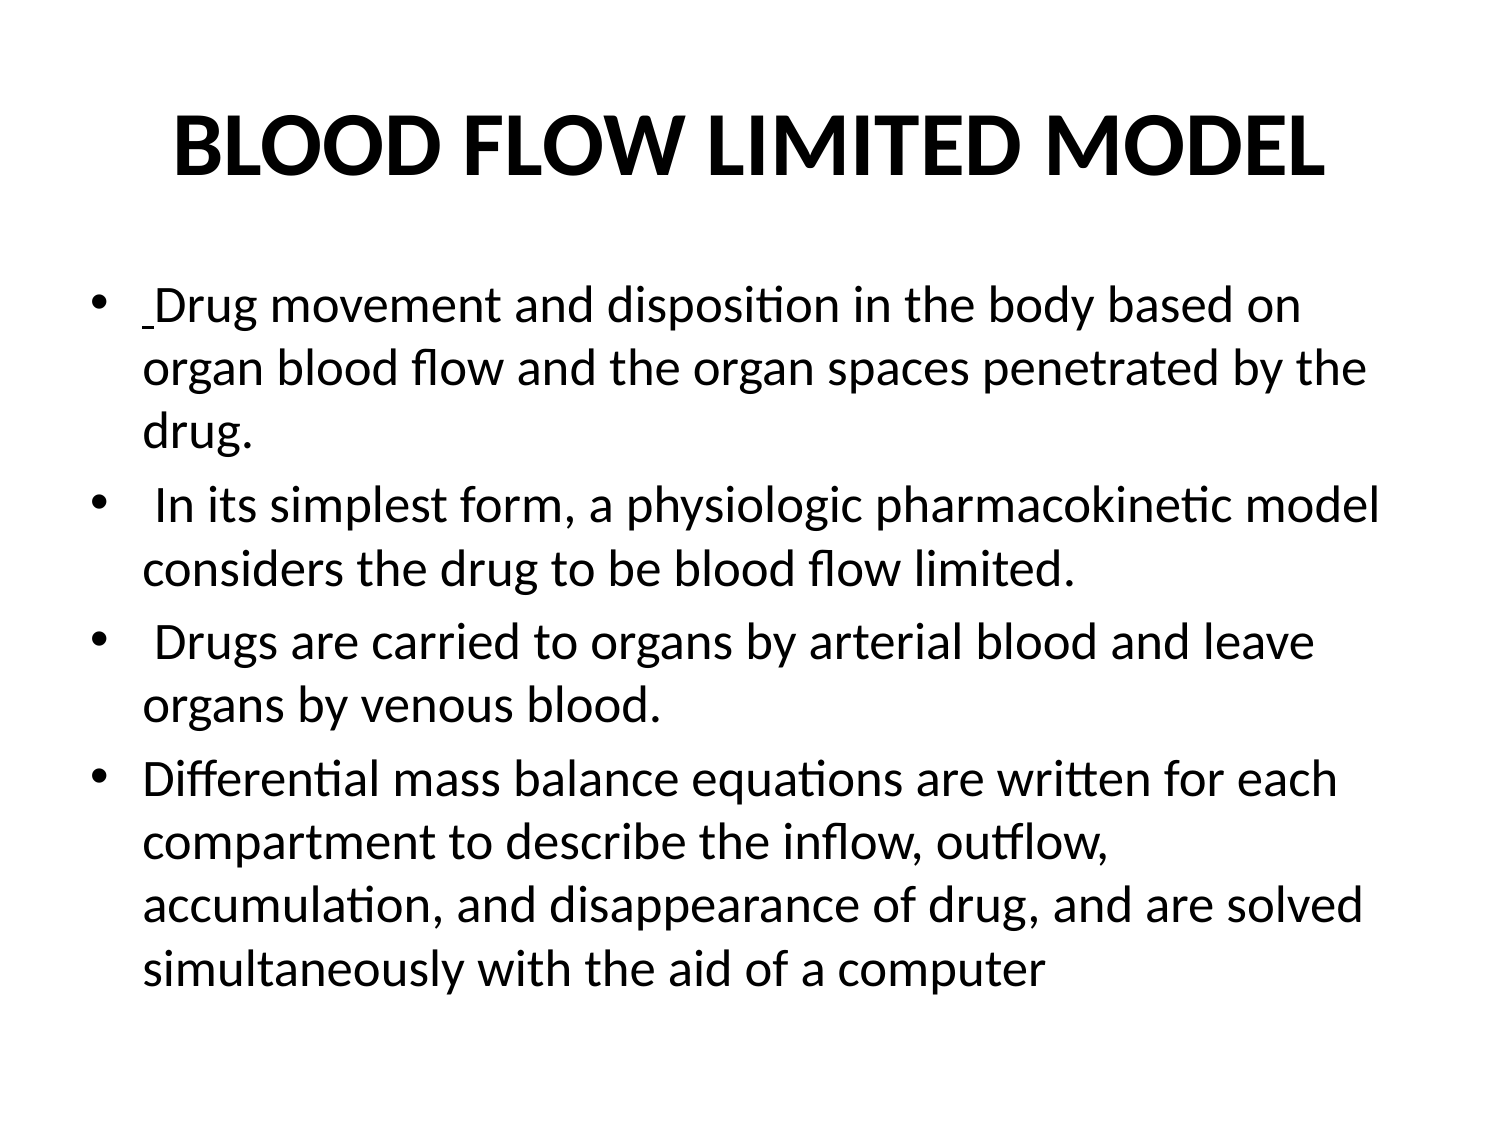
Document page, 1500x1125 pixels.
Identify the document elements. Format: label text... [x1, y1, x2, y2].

title BLOOD FLOW LIMITED MODEL [75, 45, 1425, 233]
list Drug movement and disposition in the body based on organ blood flow and the organ spaces penetrated by the drug. In its simplest form, a physiologic pharmacokinetic model considers the drug to be blood flow limited. Drugs are carried to organs by arterial blood and leave organs by venous blood. Differential mass balance equations are written for each compartment to describe the inflow, outflow, accumulation, and disappearance of drug, and are solved simultaneously with the aid of a computer [75, 262, 1425, 1005]
